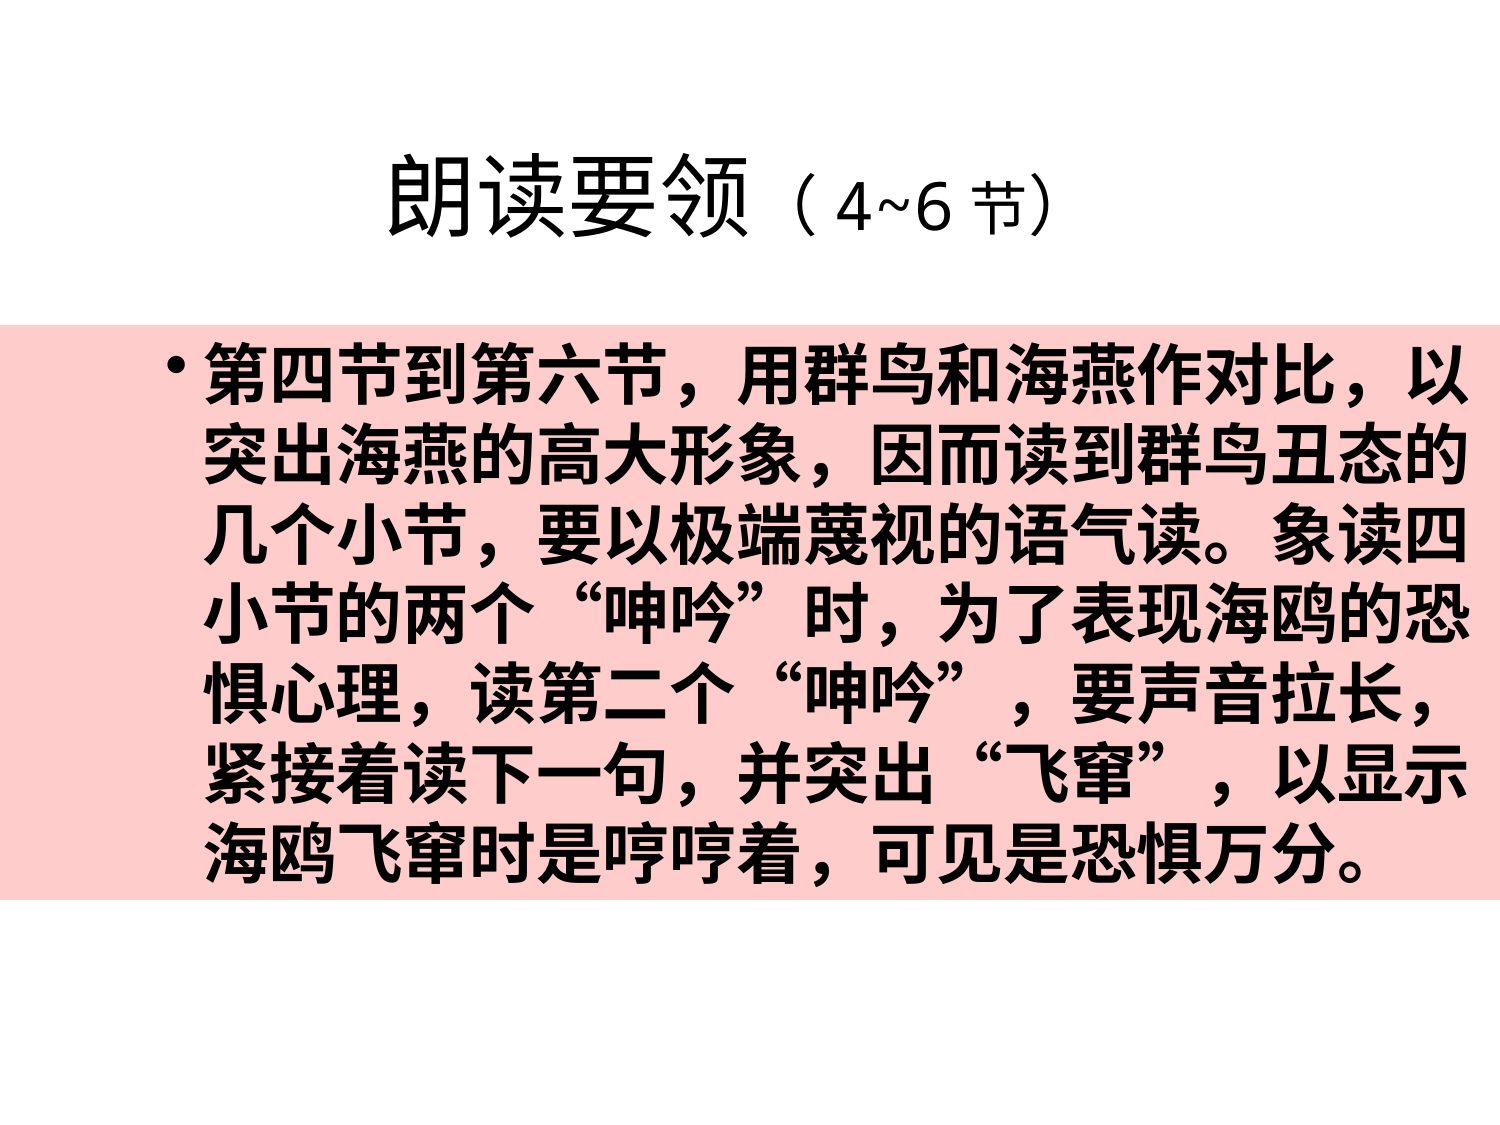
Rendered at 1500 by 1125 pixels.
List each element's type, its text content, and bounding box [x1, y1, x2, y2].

title 朗读要领（4~6节） [112, 99, 1388, 288]
list 第四节到第六节，用群鸟和海燕作对比，以突出海燕的高大形象，因而读到群鸟丑态的几个小节，要以极端蔑视的语气读。象读四小节的两个“呻吟”时，为了表现海鸥的恐惧心理，读第二个“呻吟”，要声音拉长，紧接着读下一句，并突出“飞窜”，以显示海鸥飞窜时是哼哼着，可见是恐惧万分。 [0, 324, 1500, 900]
